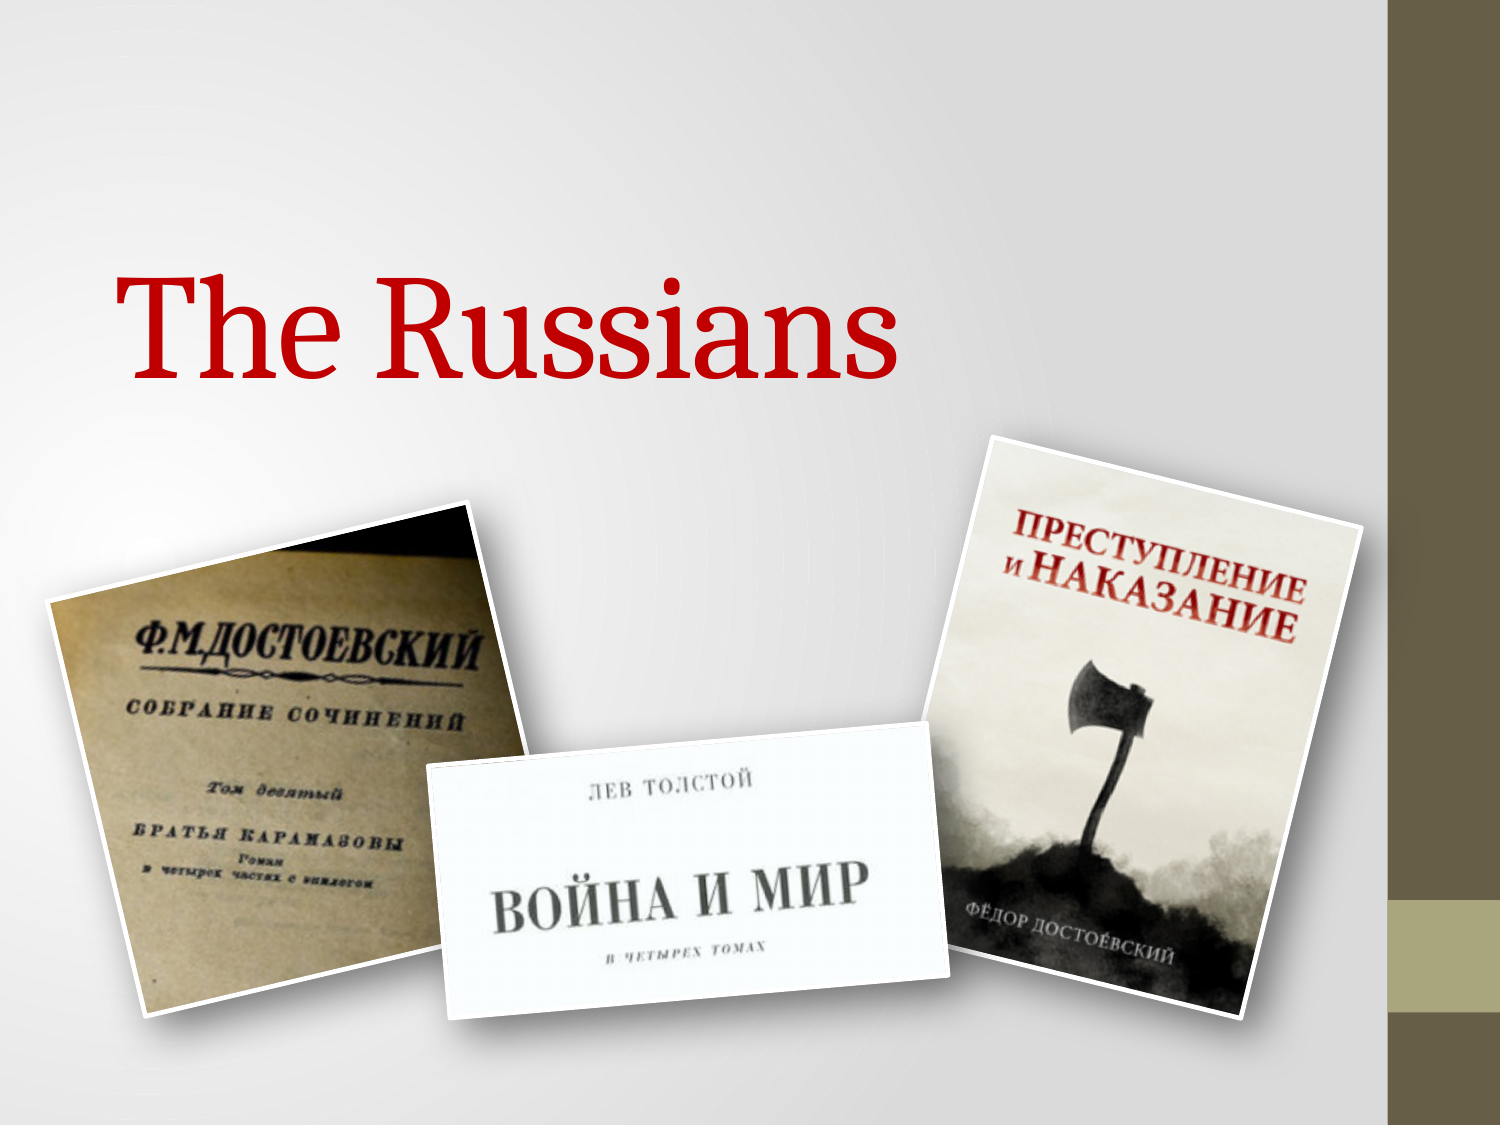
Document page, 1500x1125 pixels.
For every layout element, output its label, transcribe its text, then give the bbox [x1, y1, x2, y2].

picture [51, 441, 1358, 1015]
title The Russians [99, 174, 1375, 417]
